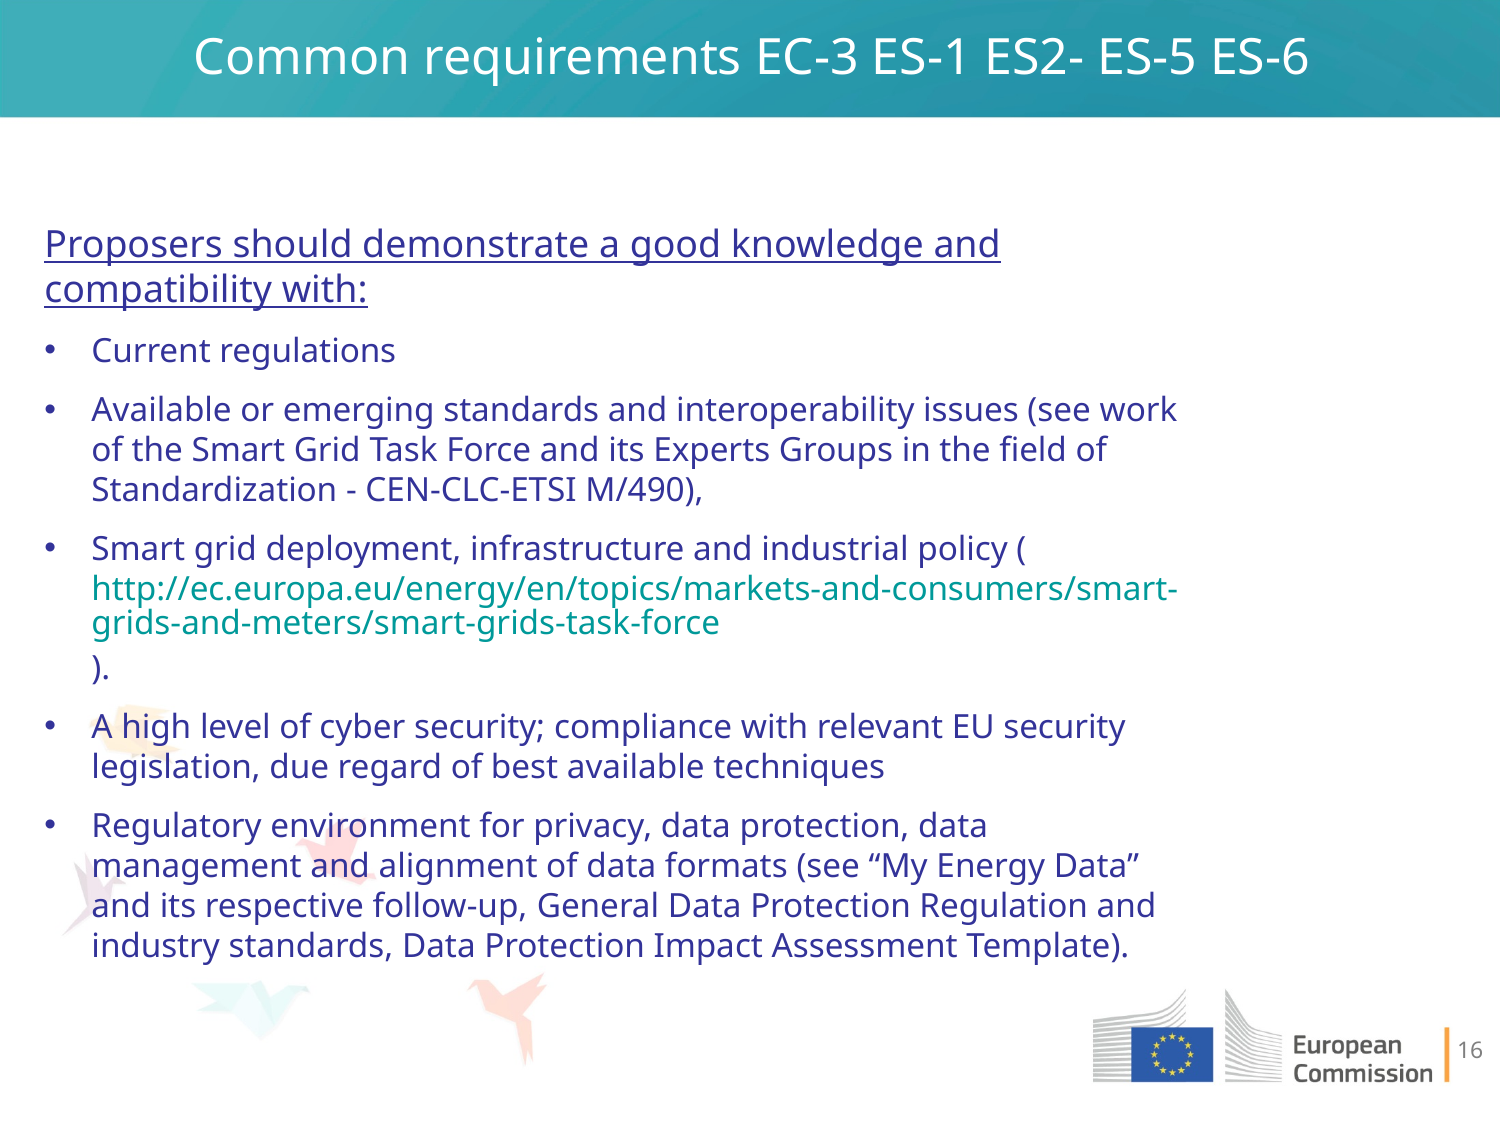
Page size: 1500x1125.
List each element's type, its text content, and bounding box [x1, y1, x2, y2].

title Common requirements EC-3 ES-1 ES2- ES-5 ES-6 [78, 7, 1426, 103]
list Proposers should demonstrate a good knowledge and compatibility with: Current regulations Available or emerging standards and interoperability issues (see work of the Smart Grid Task Force and its Experts Groups in the field of Standardization - CEN-CLC-ETSI M/490), Smart grid deployment, infrastructure and industrial policy (http://ec.europa.eu/energy/en/topics/markets-and-consumers/smart-grids-and-meters/smart-grids-task-force). A high level of cyber security; compliance with relevant EU security legislation, due regard of best available techniques Regulatory environment for privacy, data protection, data management and alignment of data formats (see “My Energy Data” and its respective follow-up, General Data Protection Regulation and industry standards, Data Protection Impact Assessment Template). [29, 212, 1200, 988]
picture [0, 0, 1500, 1124]
